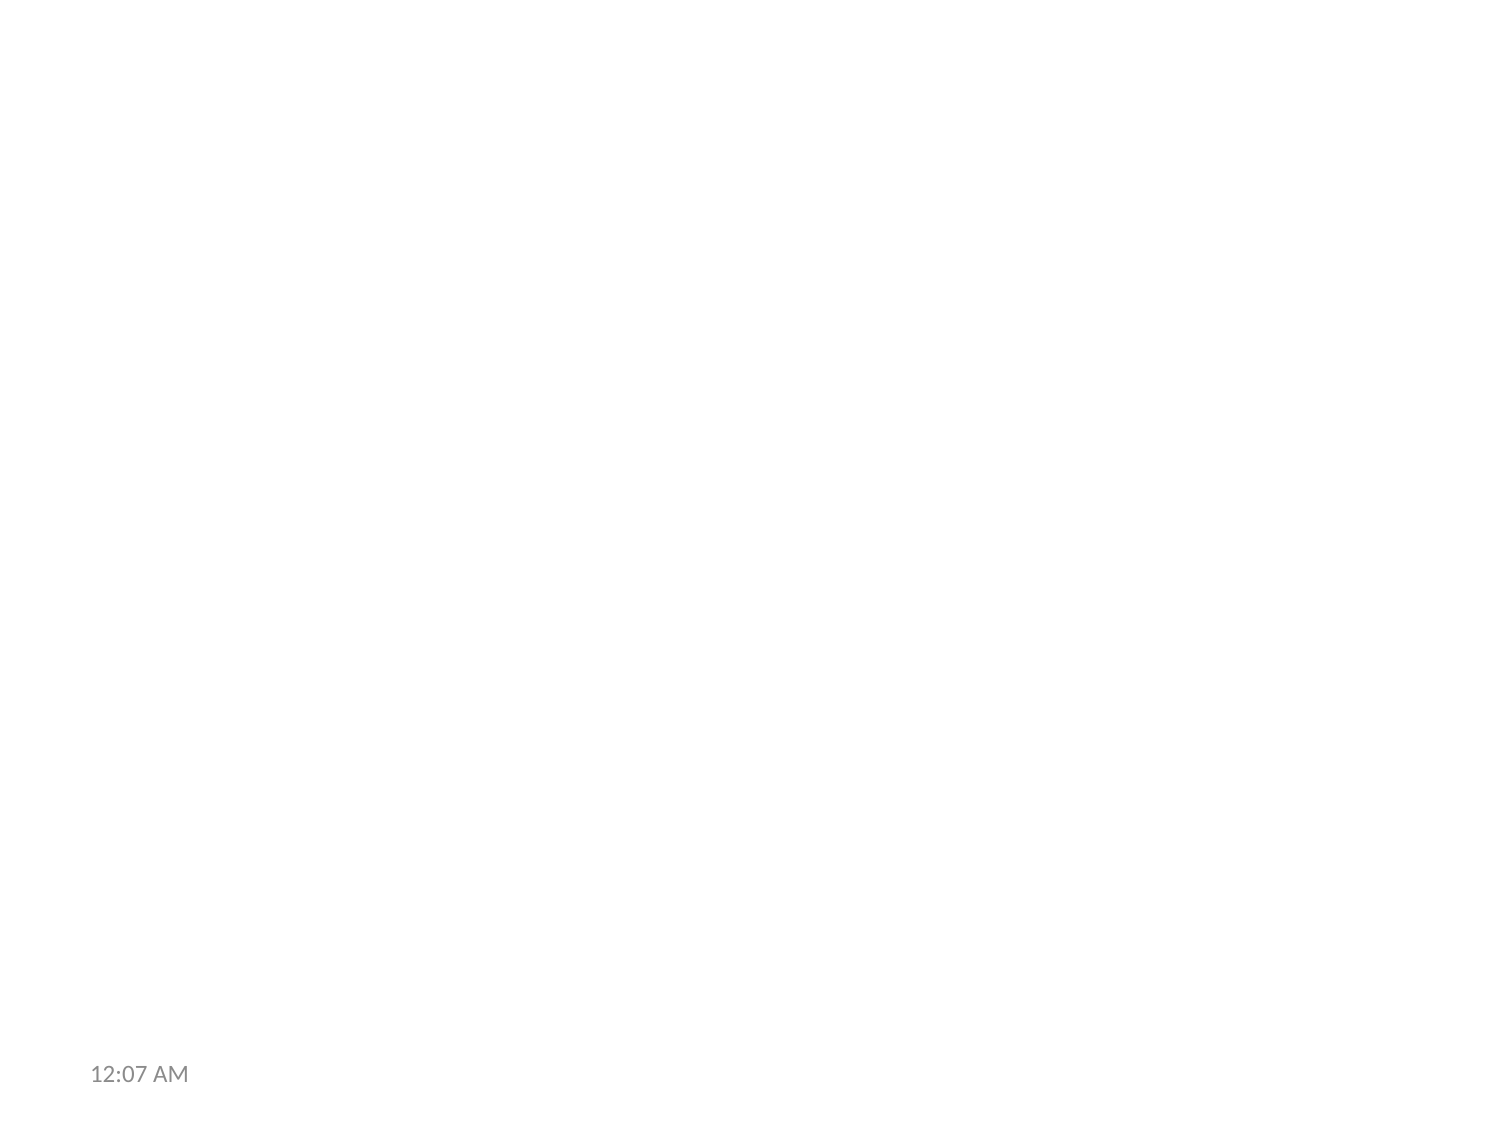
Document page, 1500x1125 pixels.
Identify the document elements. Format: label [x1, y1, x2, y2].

slide_number [75, 1042, 425, 1103]
